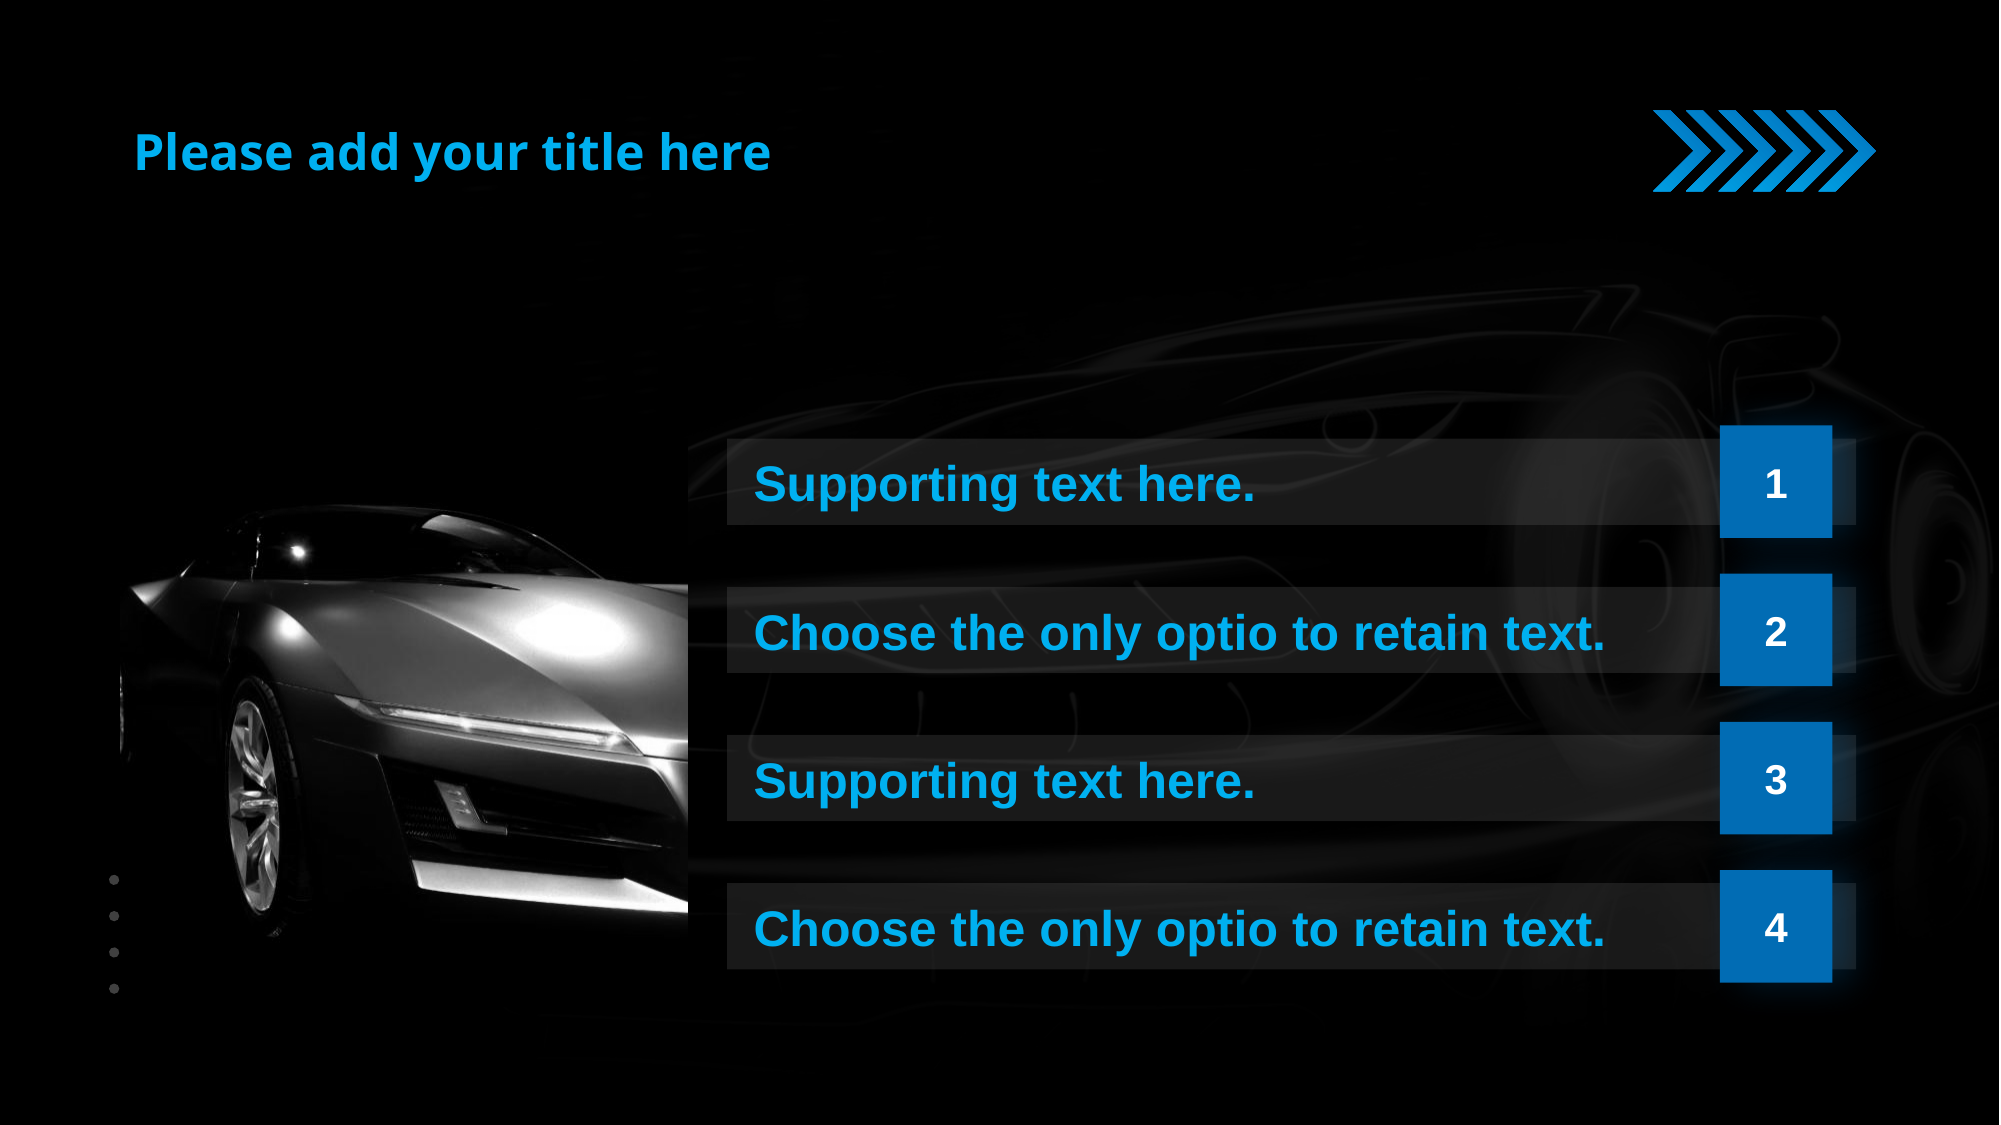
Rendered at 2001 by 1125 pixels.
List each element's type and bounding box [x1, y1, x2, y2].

text_box [727, 425, 1857, 983]
picture [120, 438, 688, 1007]
